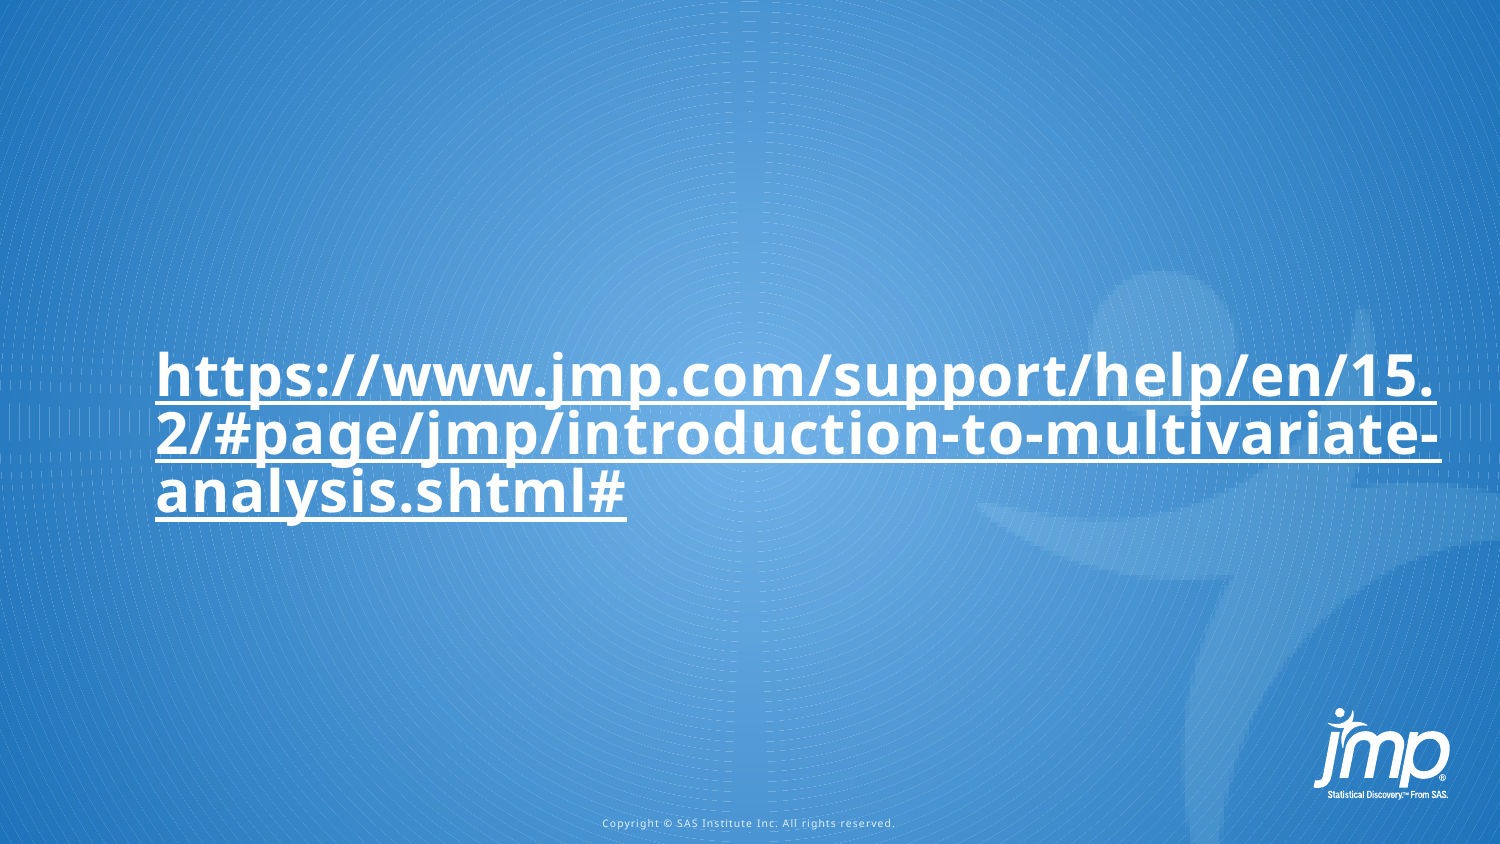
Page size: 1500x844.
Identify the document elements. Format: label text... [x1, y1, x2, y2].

text_box https://www.jmp.com/support/help/en/15.2/#page/jmp/introduction-to-multivariate-analysis.shtml# [139, 330, 1462, 425]
